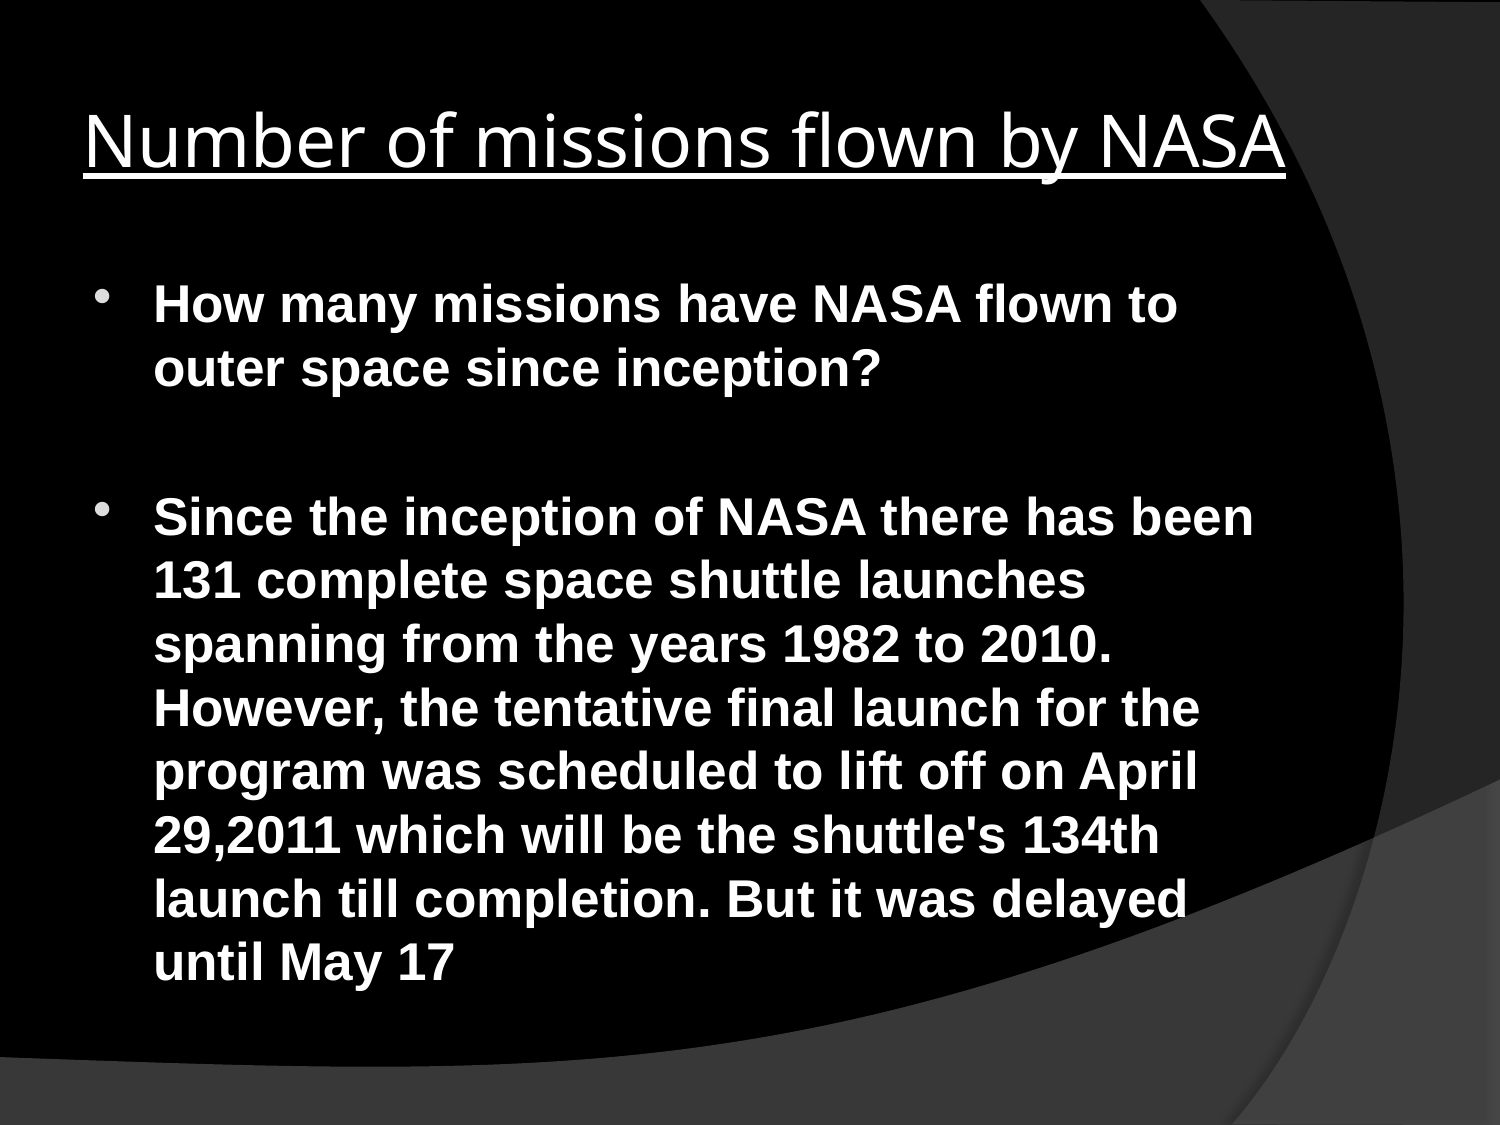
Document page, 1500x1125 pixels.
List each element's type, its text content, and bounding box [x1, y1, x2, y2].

title Number of missions flown by NASA [75, 45, 1300, 233]
list How many missions have NASA flown to outer space since inception? Since the inception of NASA there has been 131 complete space shuttle launches spanning from the years 1982 to 2010. However, the tentative final launch for the program was scheduled to lift off on April 29,2011 which will be the shuttle's 134th launch till completion. But it was delayed until May 17 [75, 262, 1300, 1005]
